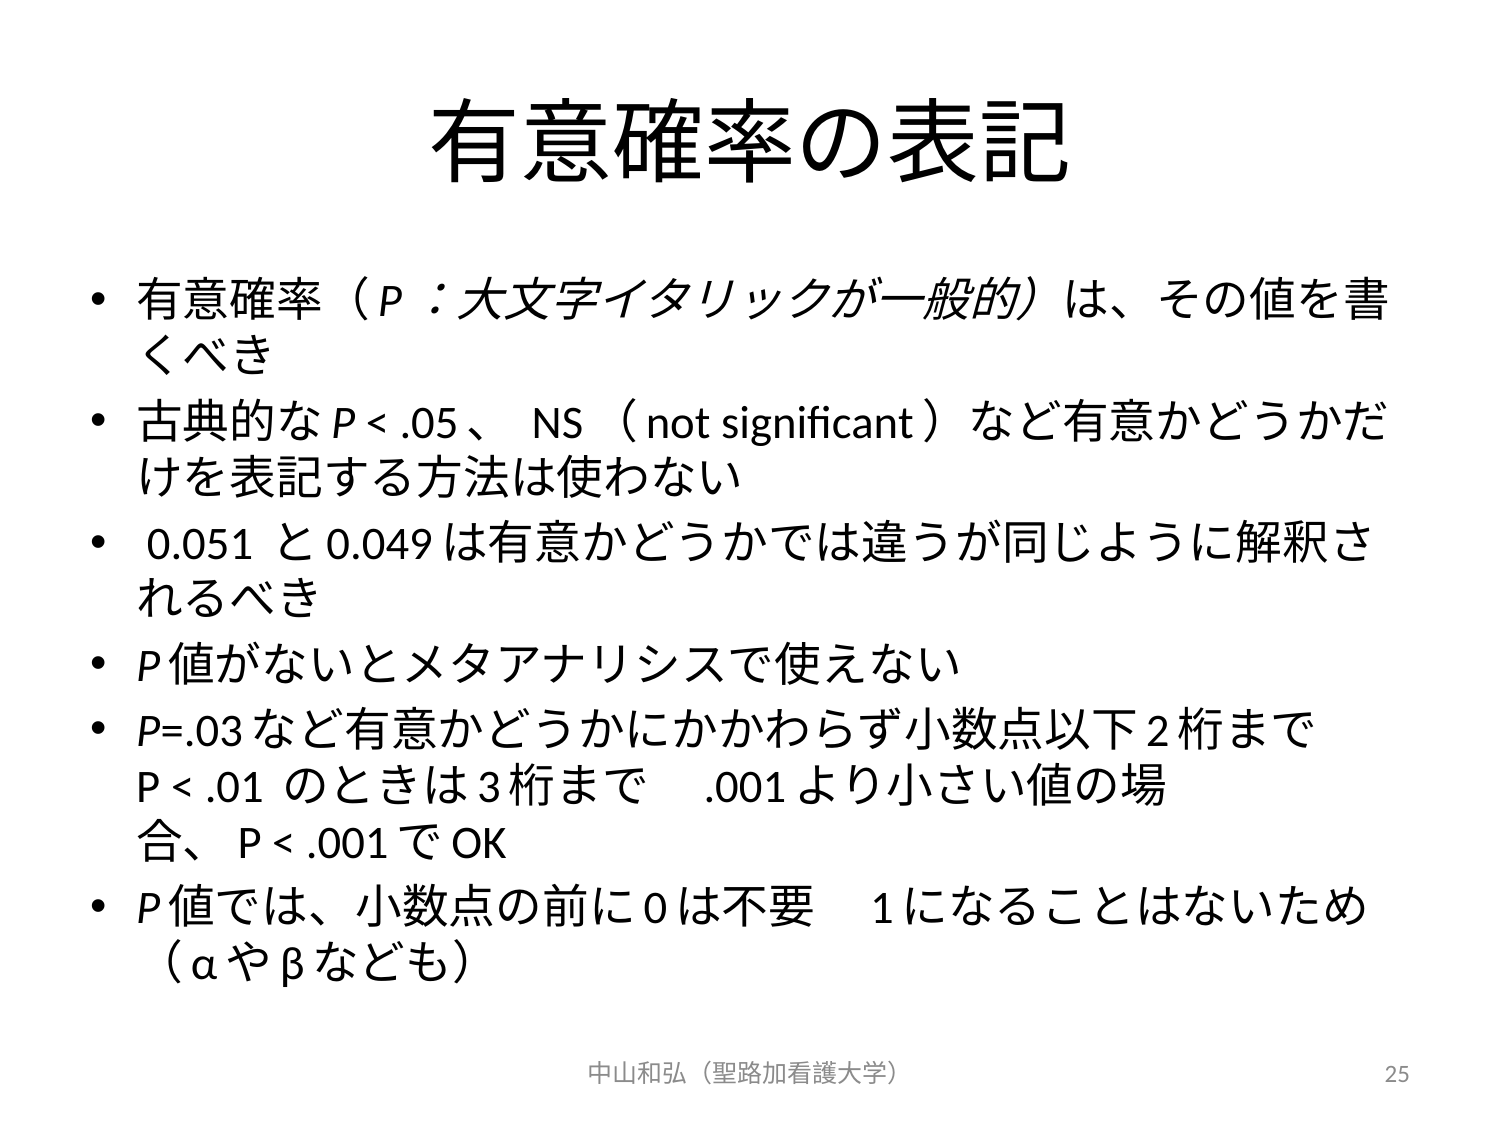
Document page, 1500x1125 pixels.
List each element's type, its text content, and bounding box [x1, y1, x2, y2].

footer 中山和弘（聖路加看護大学） [512, 1042, 988, 1103]
list 有意確率（P：大文字イタリックが一般的）は、その値を書くべき 古典的なP < .05、 NS（not significant）など有意かどうかだけを表記する方法は使わない 0.051 と0.049は有意かどうかでは違うが同じように解釈されるべき P値がないとメタアナリシスで使えない P=.03など有意かどうかにかかわらず小数点以下2桁まで P < .01 のときは3桁まで .001より小さい値の場合、P < .001でOK P値では、小数点の前に0は不要 1になることはないため（αやβなども） [75, 262, 1425, 1005]
title 有意確率の表記 [75, 45, 1425, 233]
slide_number 25 [1074, 1042, 1425, 1103]
